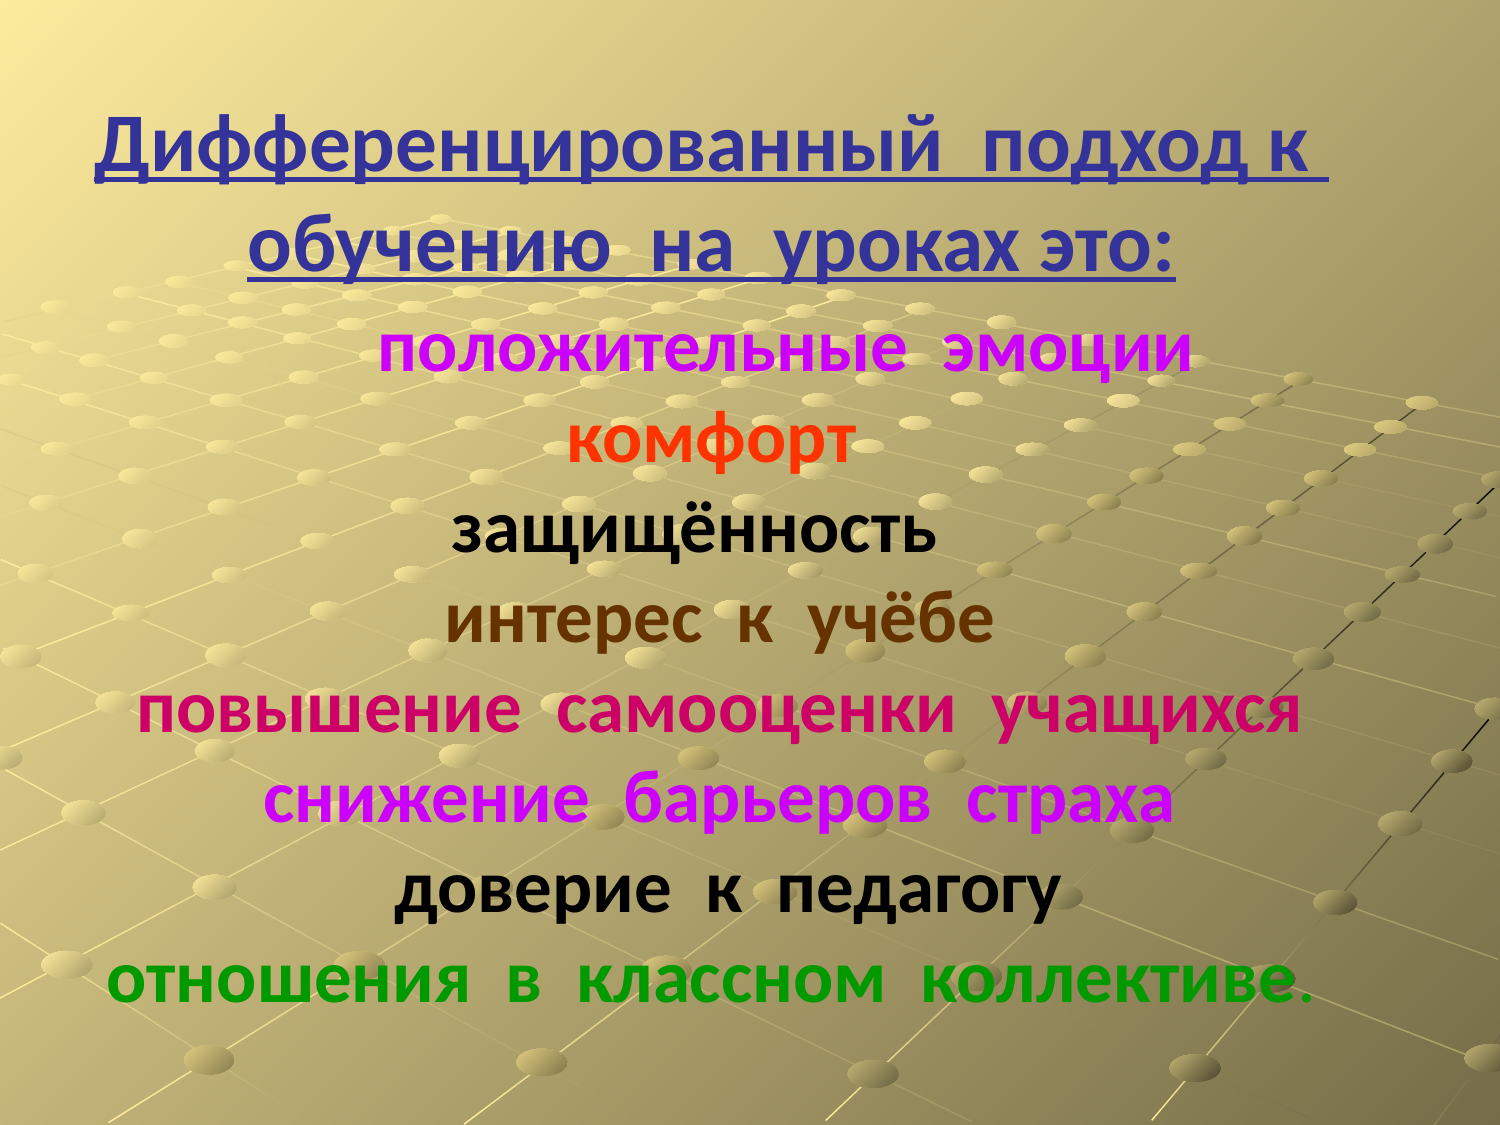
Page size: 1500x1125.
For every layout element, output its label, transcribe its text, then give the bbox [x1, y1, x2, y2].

title Дифференцированный подход к обучению на уроках это: положительные эмоции комфорт защищённость интерес к учёбе повышение самооценки учащихся снижение барьеров страха доверие к педагогу отношения в классном коллективе. [0, 136, 1424, 1059]
